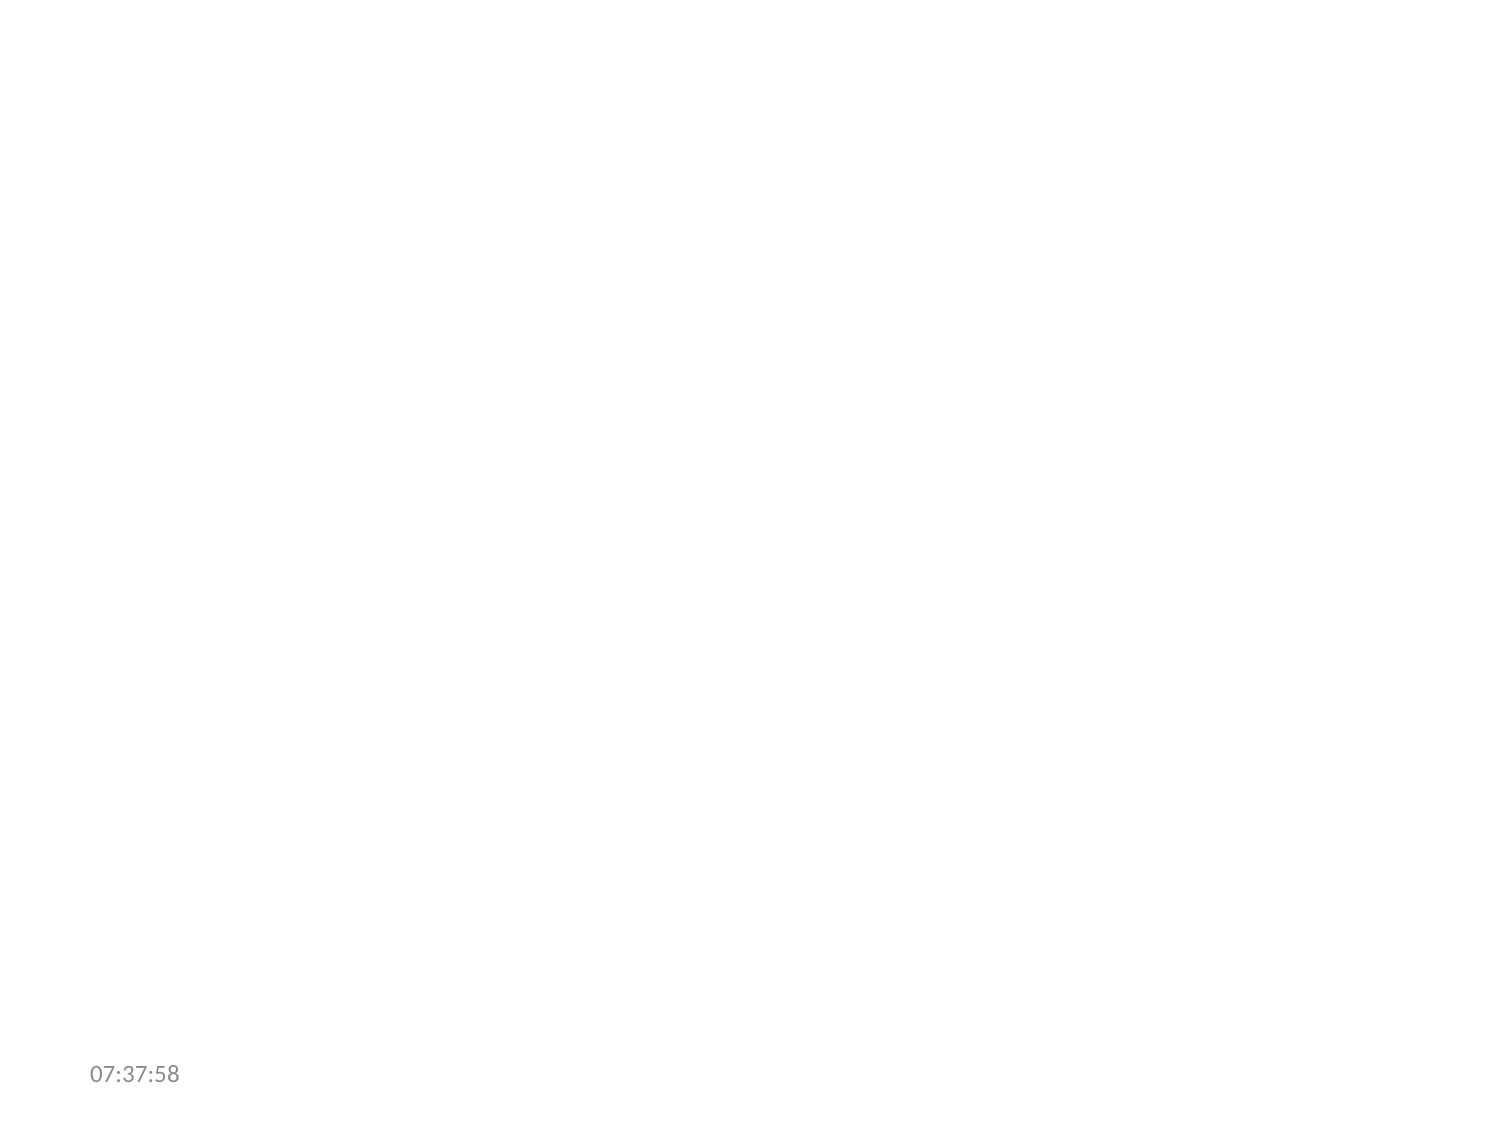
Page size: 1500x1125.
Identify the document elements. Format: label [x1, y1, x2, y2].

slide_number [75, 1042, 425, 1103]
